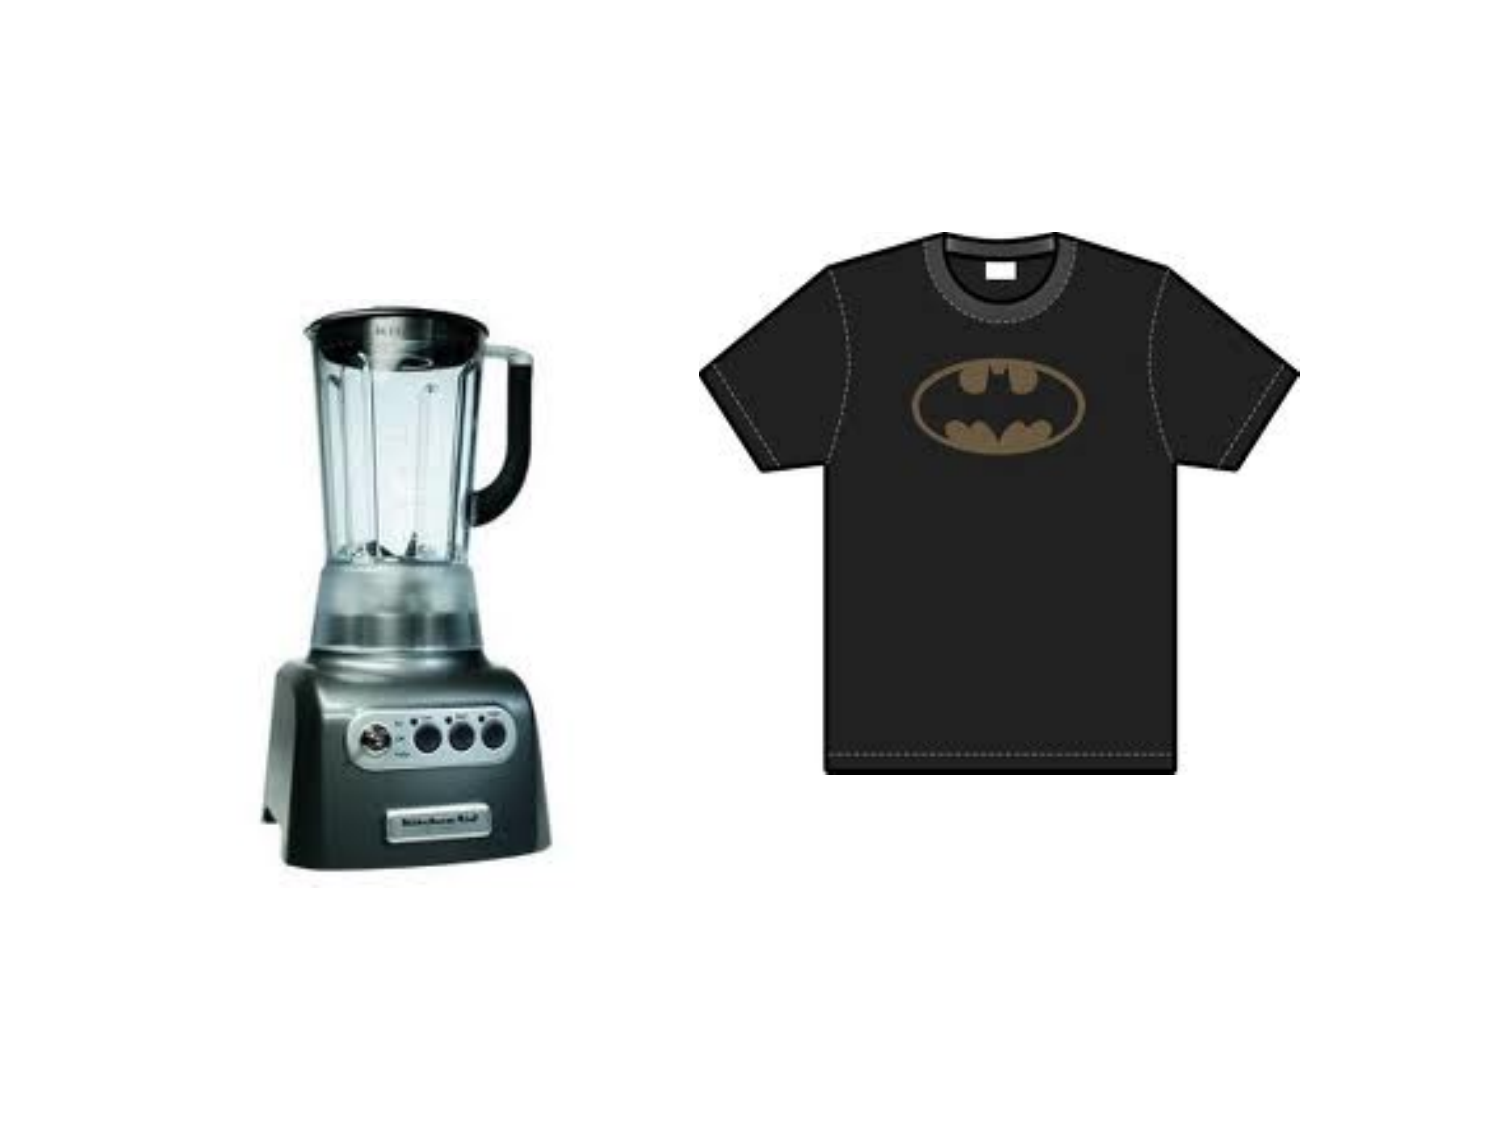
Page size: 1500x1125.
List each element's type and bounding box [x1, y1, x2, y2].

picture [112, 232, 1300, 888]
